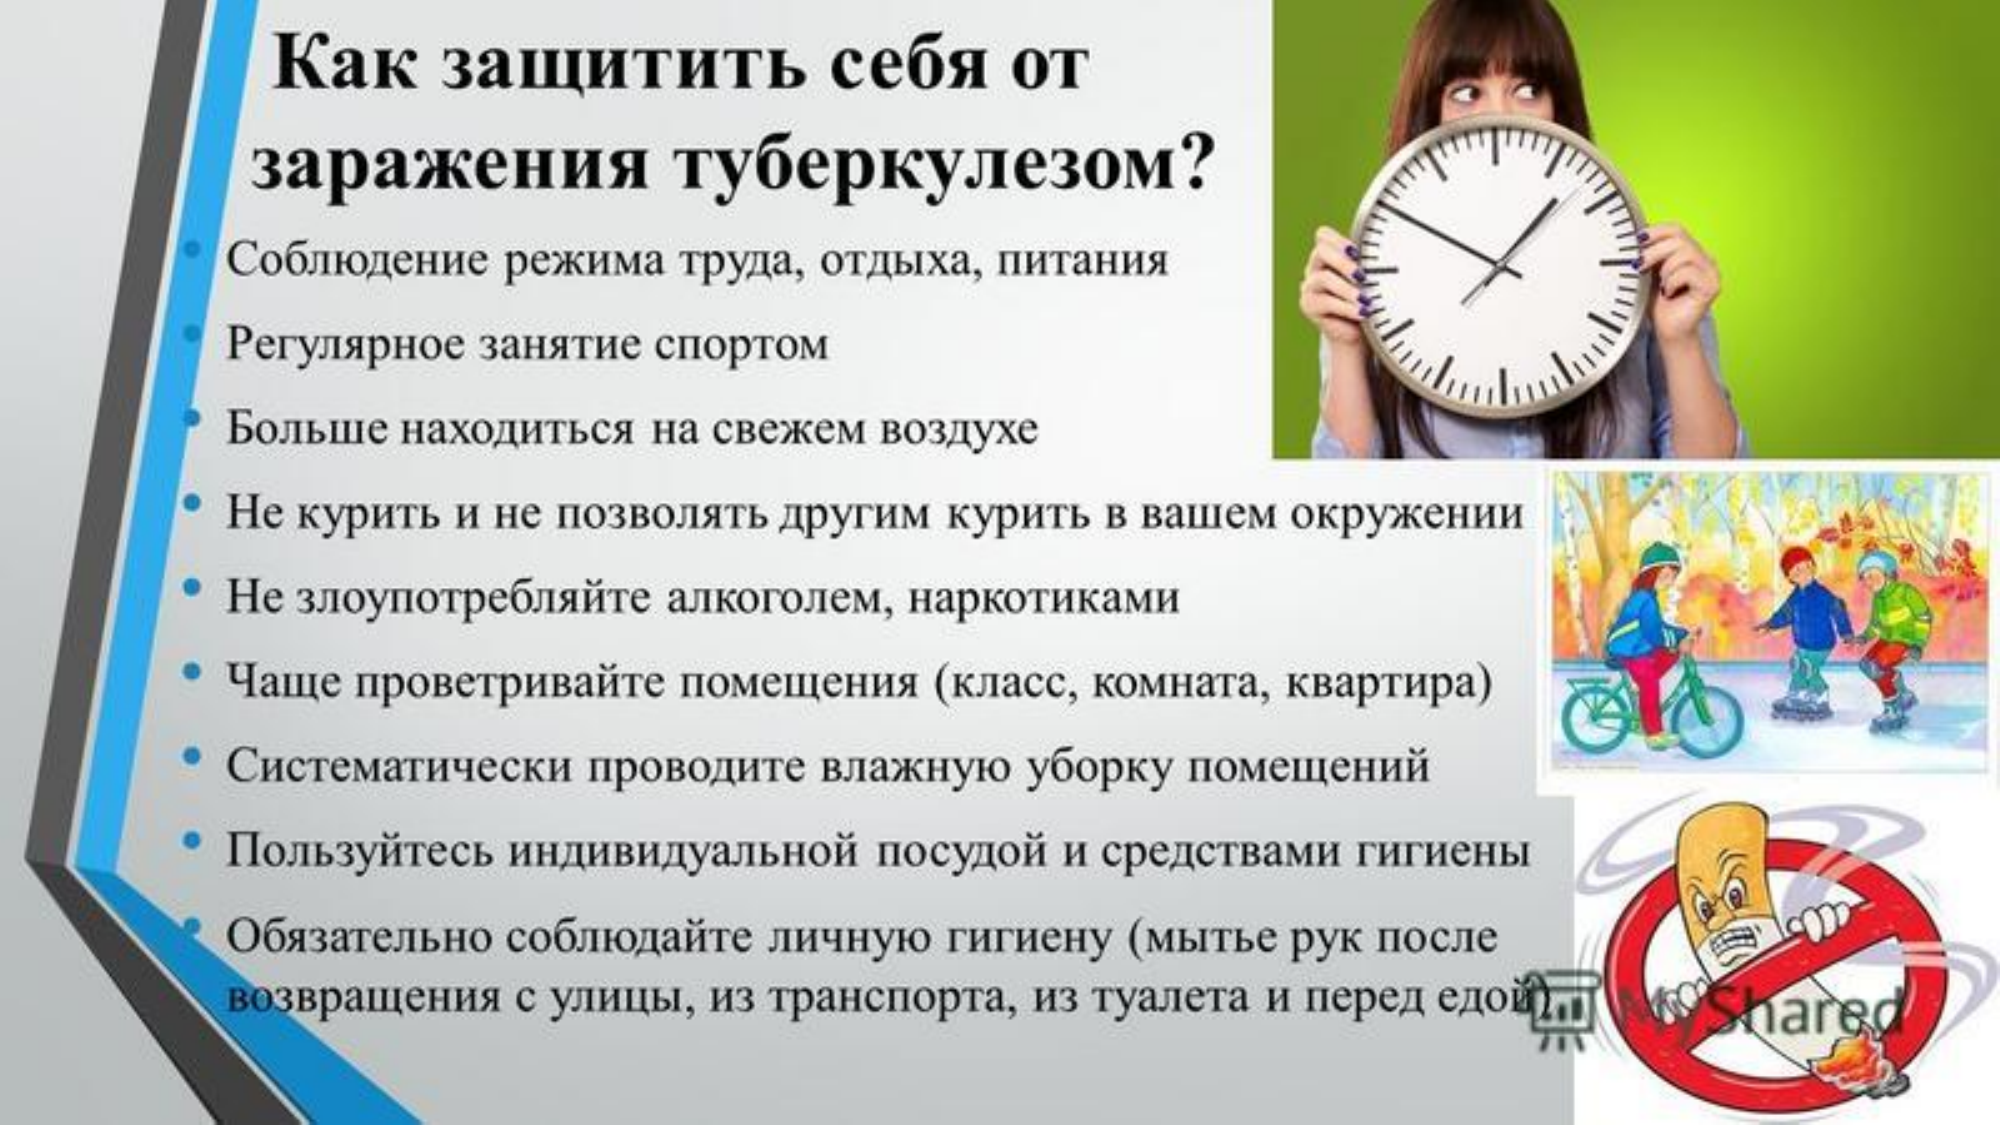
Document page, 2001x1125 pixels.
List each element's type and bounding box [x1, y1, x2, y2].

list [0, 0, 2000, 1125]
